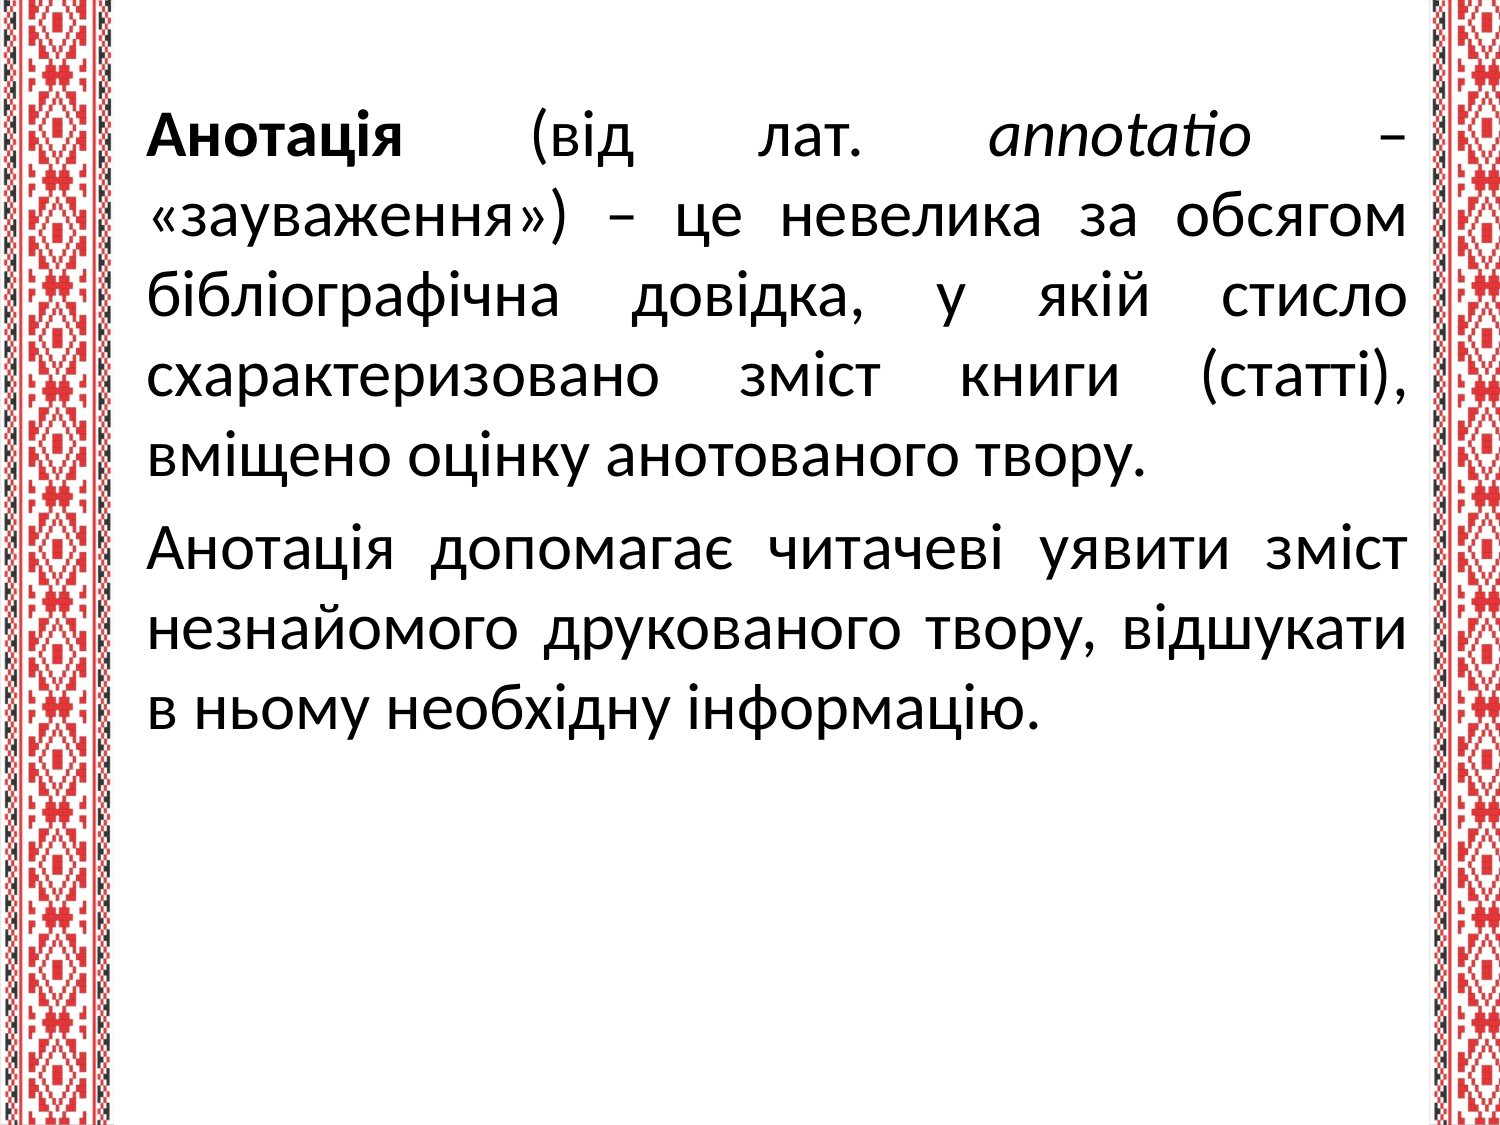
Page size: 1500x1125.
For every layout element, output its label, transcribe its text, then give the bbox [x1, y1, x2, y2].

picture [0, 1, 620, 1124]
picture [923, 1, 1500, 1124]
list Анотація (від лат. annotatio – «зауваження») – це невелика за обсягом бібліографічна довідка, у якій стисло схарактеризовано зміст книги (статті), вміщено оцінку анотованого твору. Анотація допомагає читачеві уявити зміст незнайомого друкованого твору, відшукати в ньому необхідну інформацію. [114, 82, 1425, 1005]
